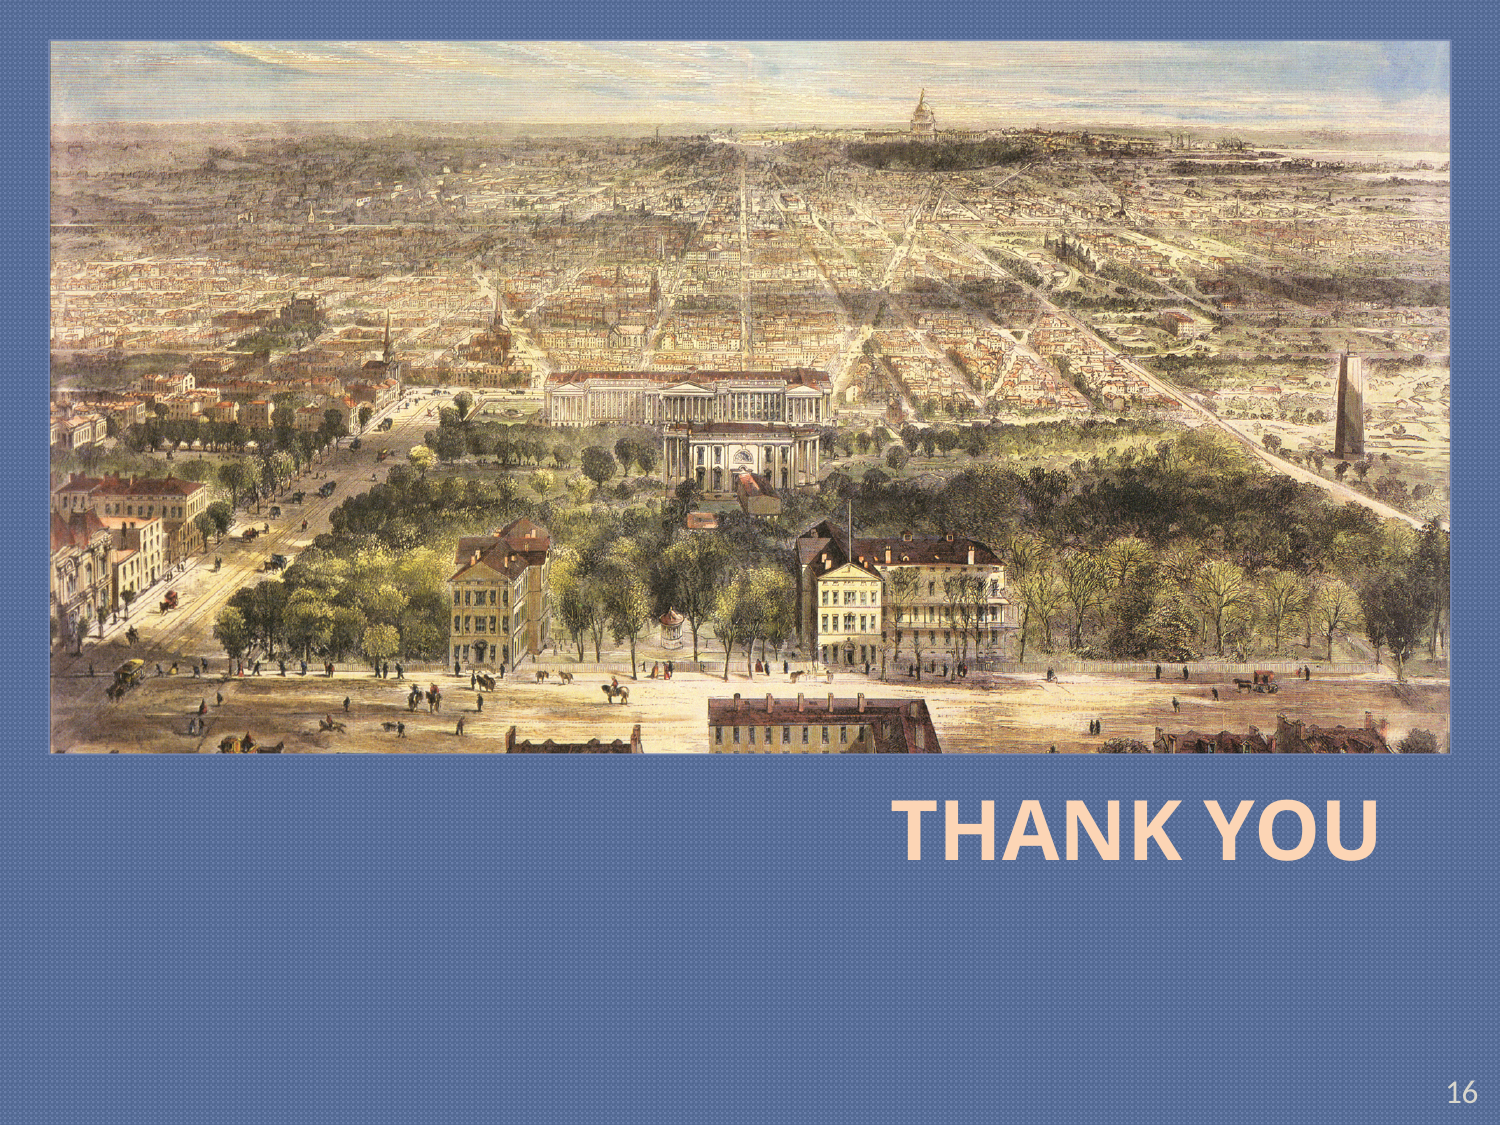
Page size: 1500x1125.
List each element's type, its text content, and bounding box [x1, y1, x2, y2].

slide_number 16 [1417, 1067, 1494, 1113]
picture [49, 40, 1451, 754]
title THANK YOU [498, 774, 1399, 884]
